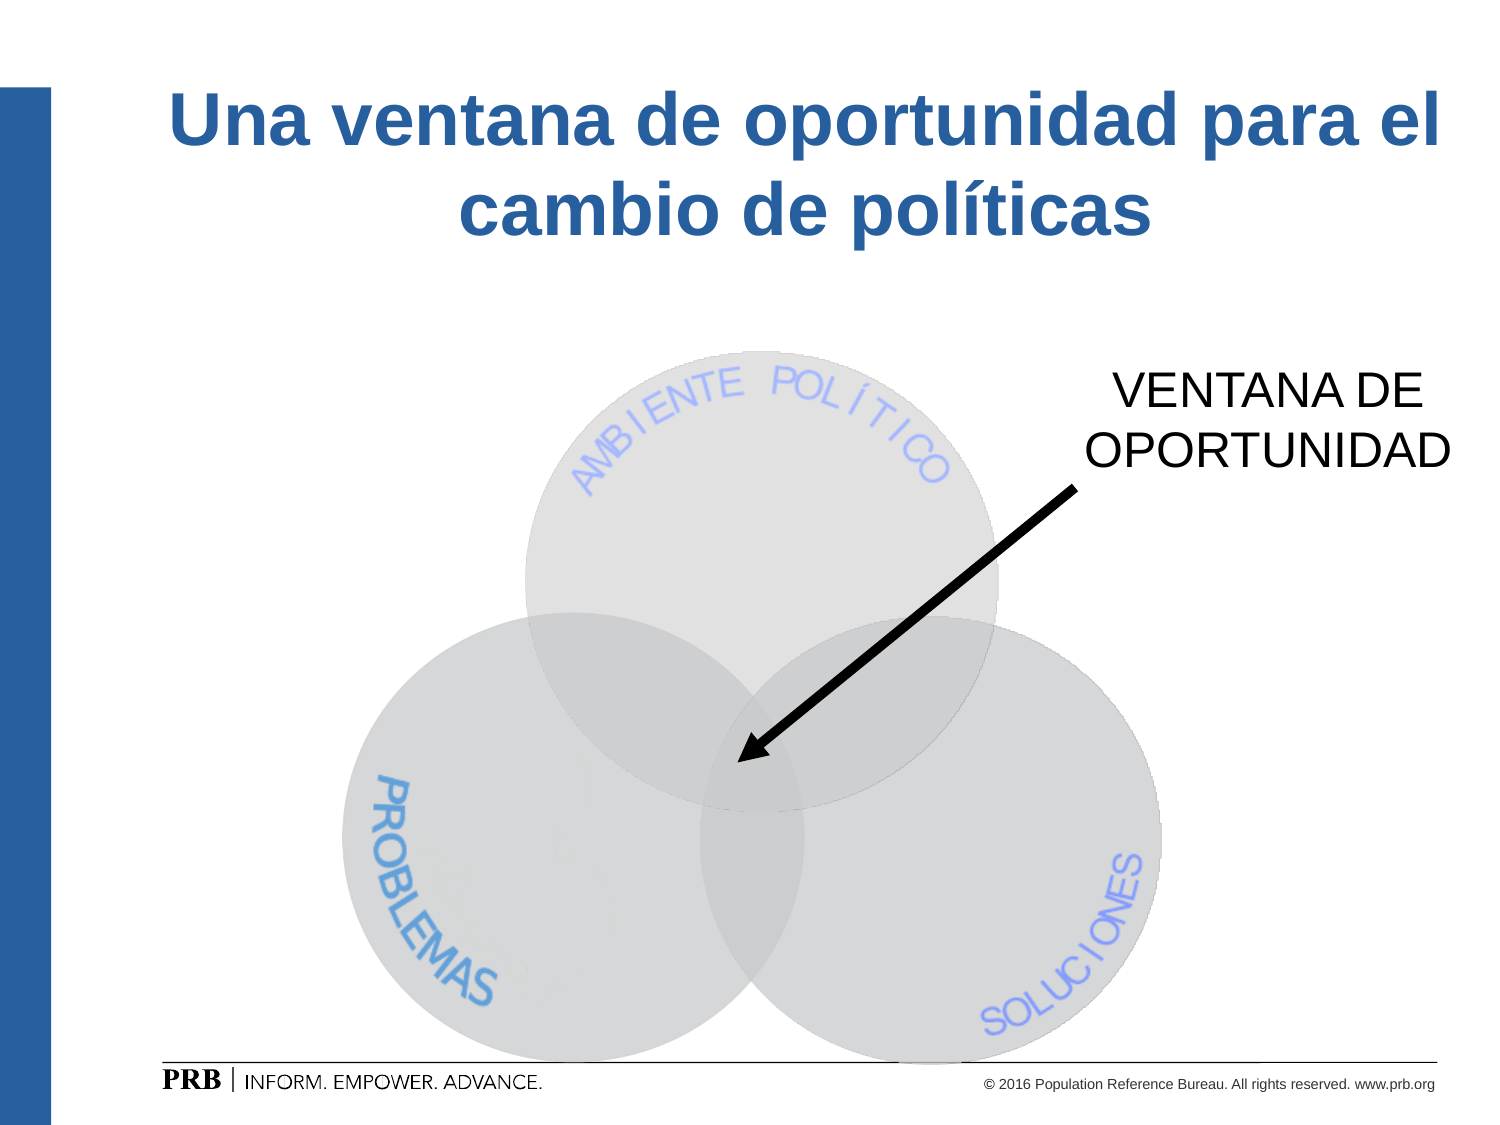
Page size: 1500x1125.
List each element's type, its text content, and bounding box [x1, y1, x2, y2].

text_box [525, 349, 979, 813]
text_box VENTANA DE OPORTUNIDAD [1062, 349, 1475, 485]
text_box [342, 617, 751, 1063]
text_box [737, 487, 1076, 763]
text_box Una ventana de oportunidad para el cambio de políticas [137, 121, 1475, 200]
text_box [699, 666, 1163, 1065]
